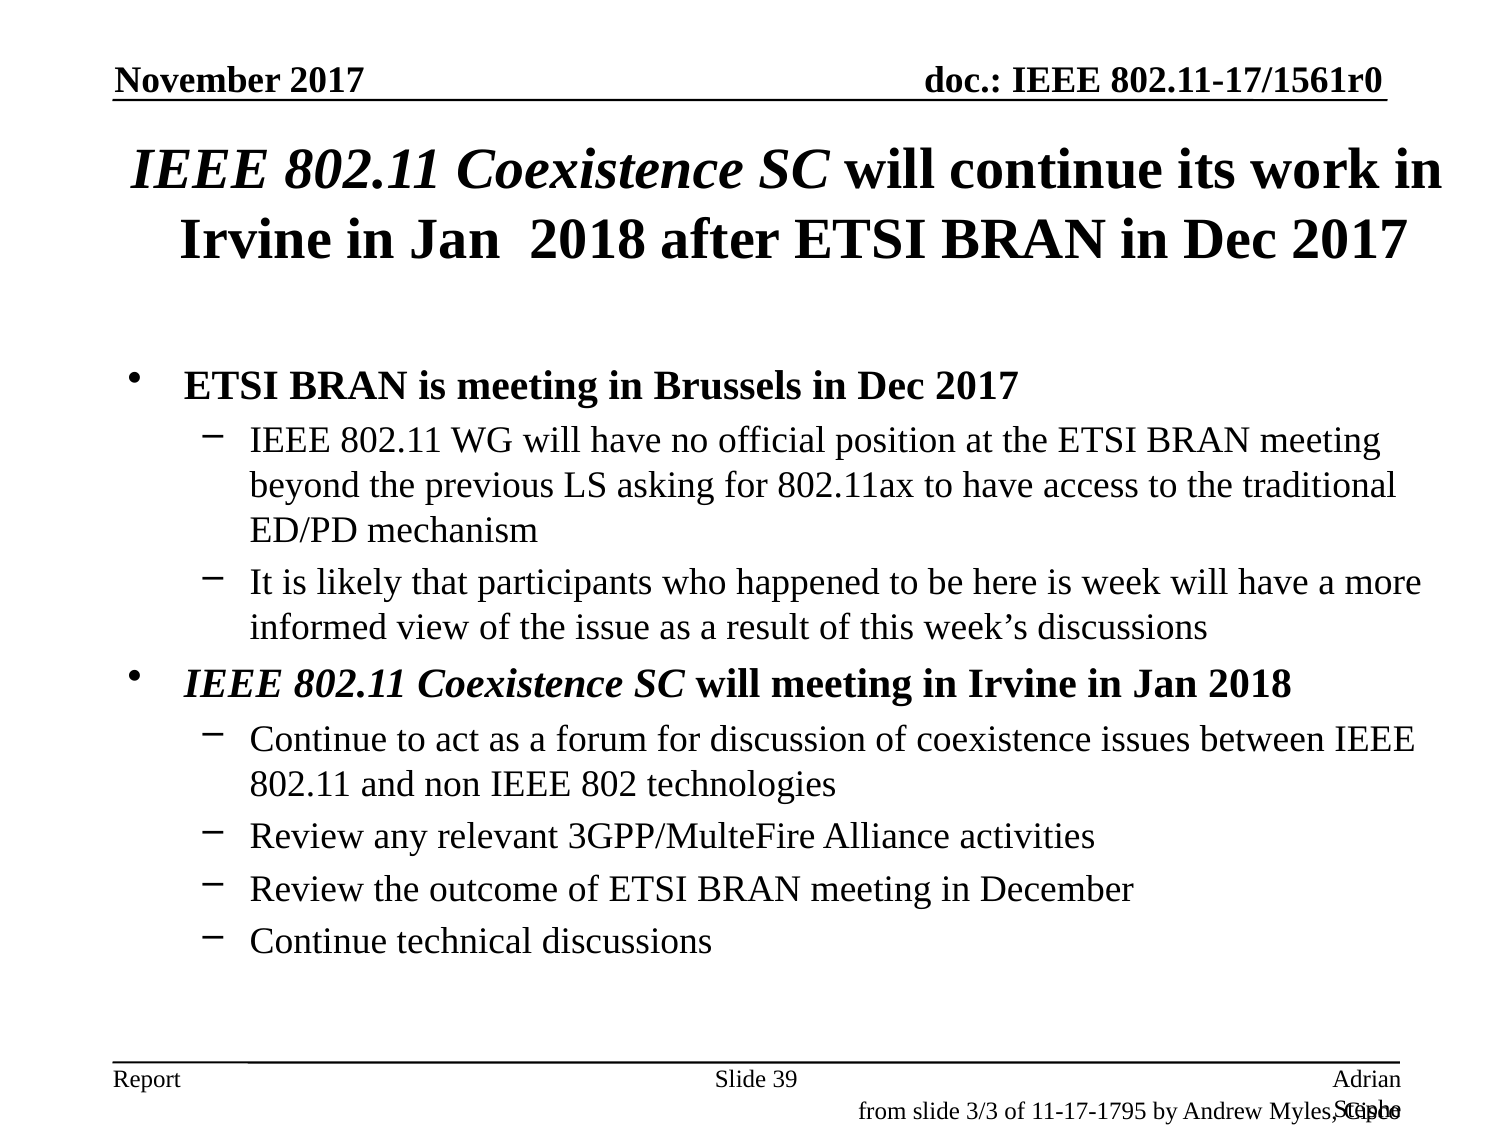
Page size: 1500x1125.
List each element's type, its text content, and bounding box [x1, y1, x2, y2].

text_box from slide 3/3 of 11-17-1795 by Andrew Myles, Cisco [343, 1087, 1417, 1125]
title IEEE 802.11 Coexistence SC will continue its work in Irvine in Jan 2018 after ETSI BRAN in Dec 2017 [112, 112, 1463, 288]
slide_number Slide 39 [711, 1061, 801, 1093]
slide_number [114, 54, 374, 101]
list ETSI BRAN is meeting in Brussels in Dec 2017 IEEE 802.11 WG will have no official position at the ETSI BRAN meeting beyond the previous LS asking for 802.11ax to have access to the traditional ED/PD mechanism It is likely that participants who happened to be here is week will have a more informed view of the issue as a result of this week’s discussions IEEE 802.11 Coexistence SC will meeting in Irvine in Jan 2018 Continue to act as a forum for discussion of coexistence issues between IEEE 802.11 and non IEEE 802 technologies Review any relevant 3GPP/MulteFire Alliance activities Review the outcome of ETSI BRAN meeting in December Continue technical discussions [112, 350, 1450, 1025]
footer Adrian Stephens, Intel Corporation [1324, 1061, 1402, 1093]
